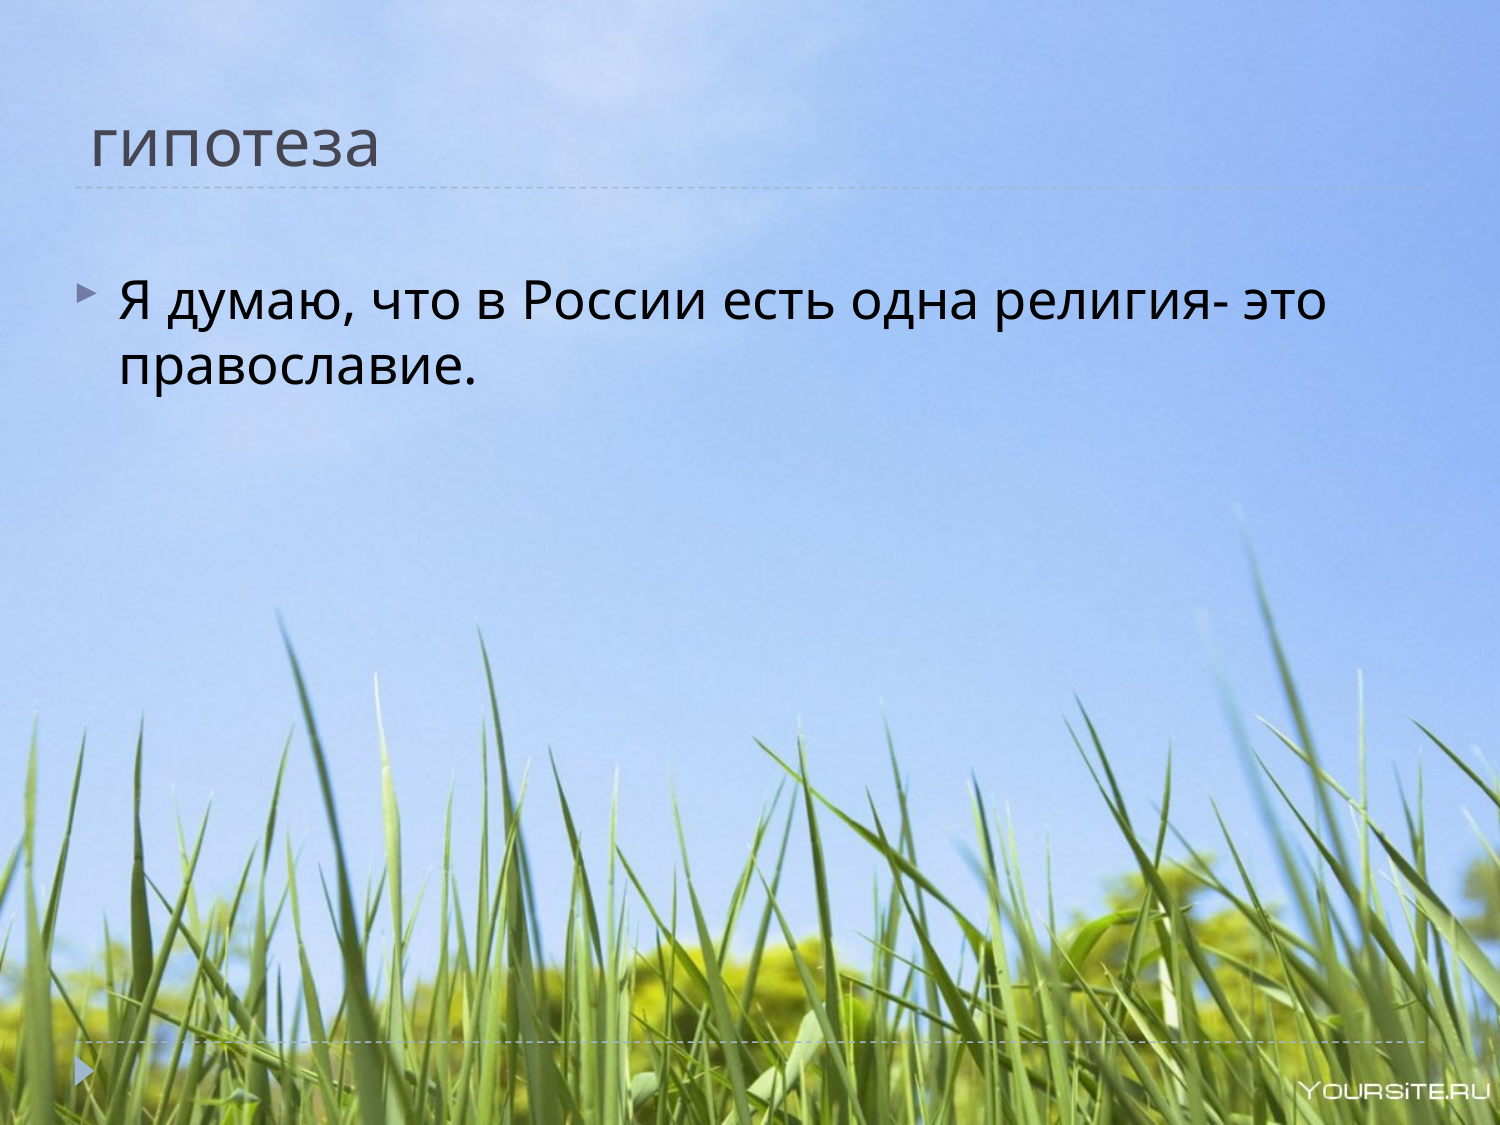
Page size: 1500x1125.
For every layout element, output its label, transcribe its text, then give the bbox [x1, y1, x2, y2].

list Я думаю, что в России есть одна религия- это православие. [58, 257, 1500, 1125]
picture [0, 0, 1500, 1125]
title гипотеза [75, 24, 1425, 188]
